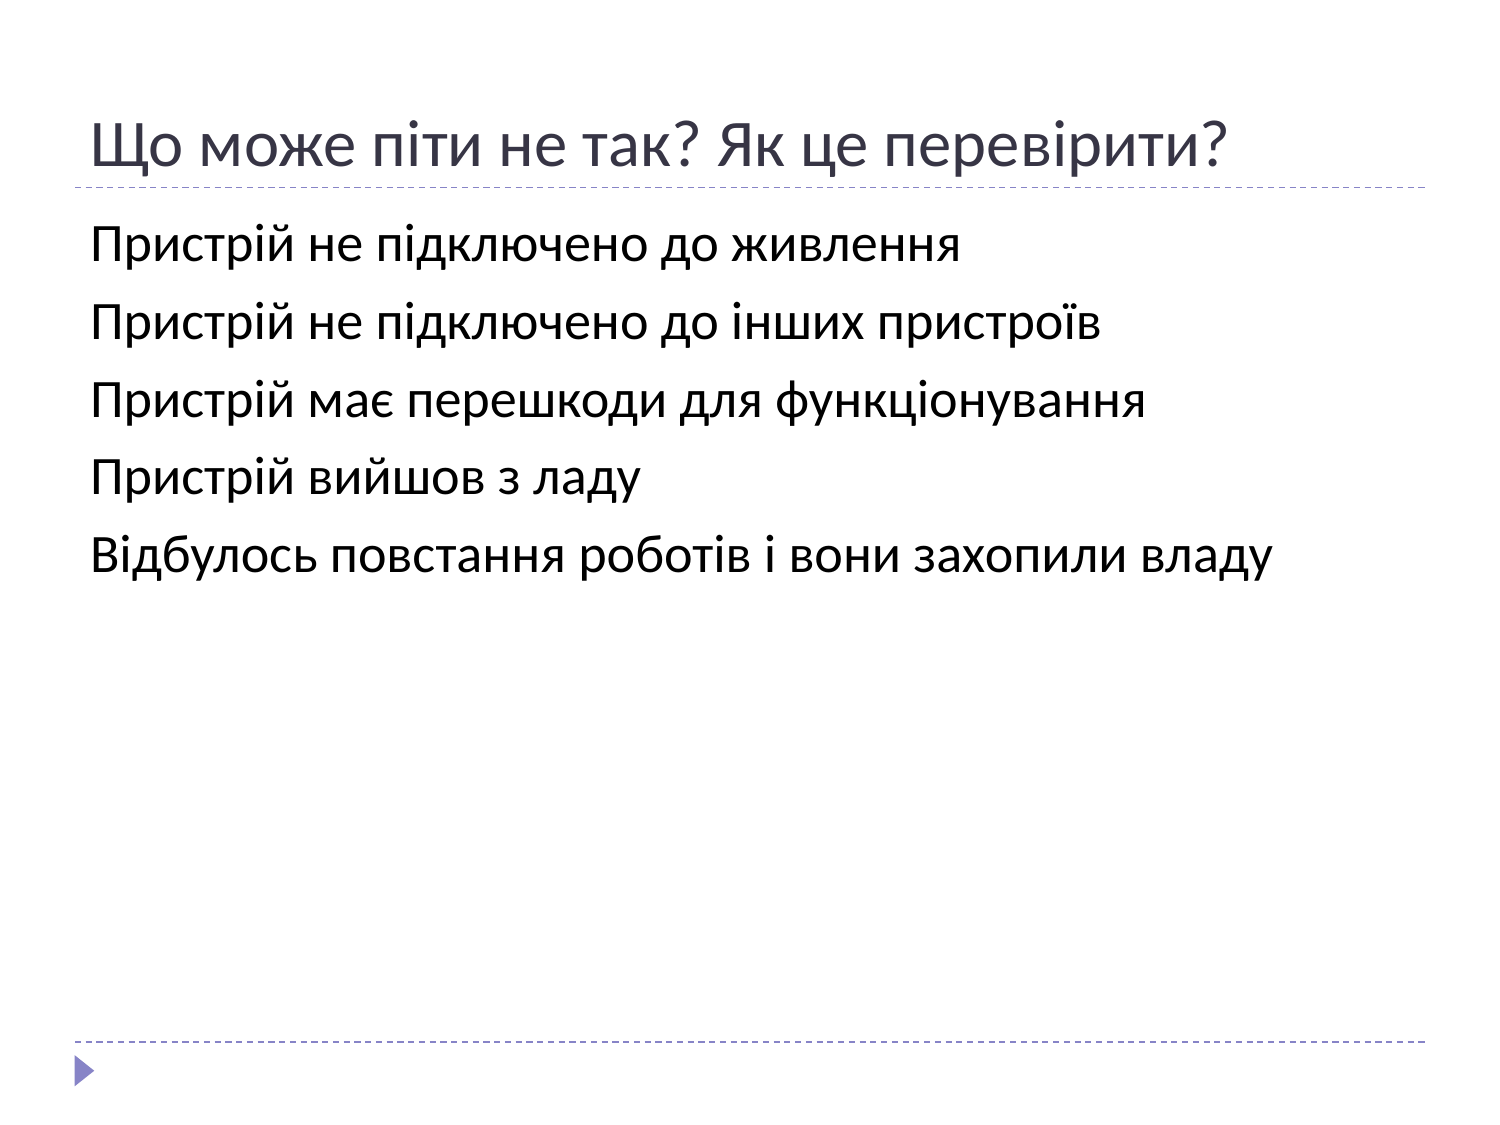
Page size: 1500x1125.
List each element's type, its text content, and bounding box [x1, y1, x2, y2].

title Що може піти не так? Як це перевірити? [75, 24, 1425, 188]
list Пристрій не підключено до живлення Пристрій не підключено до інших пристроїв Пристрій має перешкоди для функціонування Пристрій вийшов з ладу Відбулось повстання роботів і вони захопили владу [75, 200, 1425, 1010]
